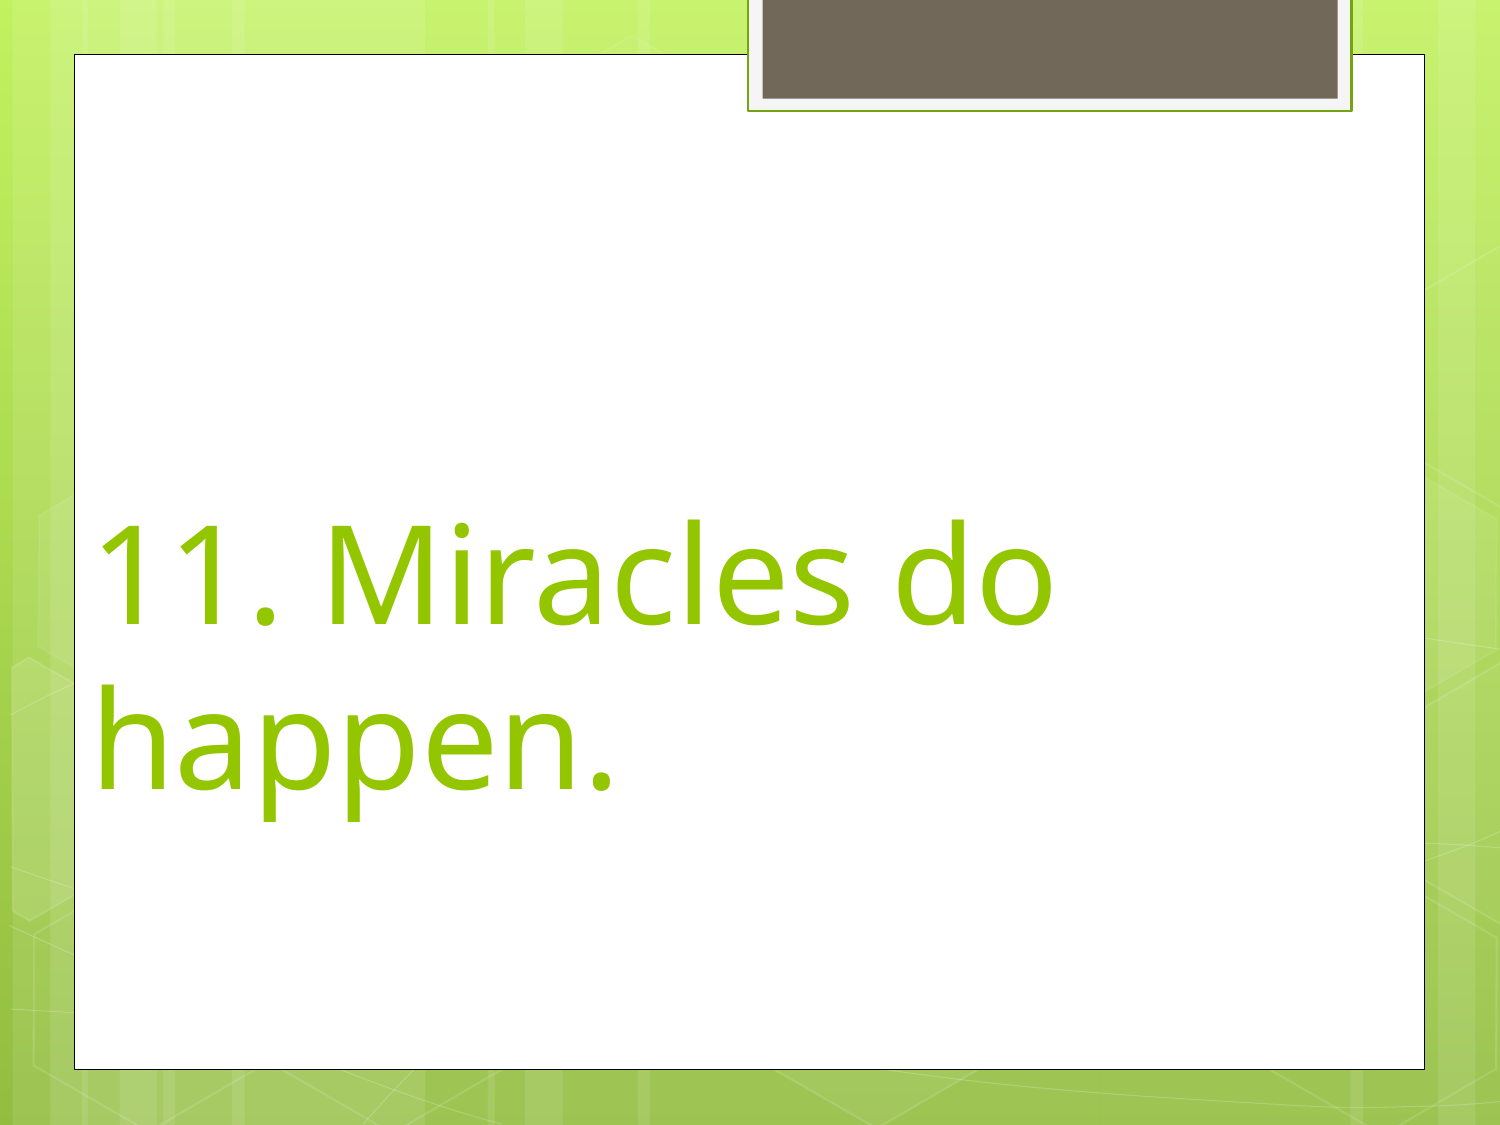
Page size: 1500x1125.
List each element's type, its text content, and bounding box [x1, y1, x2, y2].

title 11. Miracles do happen. [75, 45, 1425, 825]
